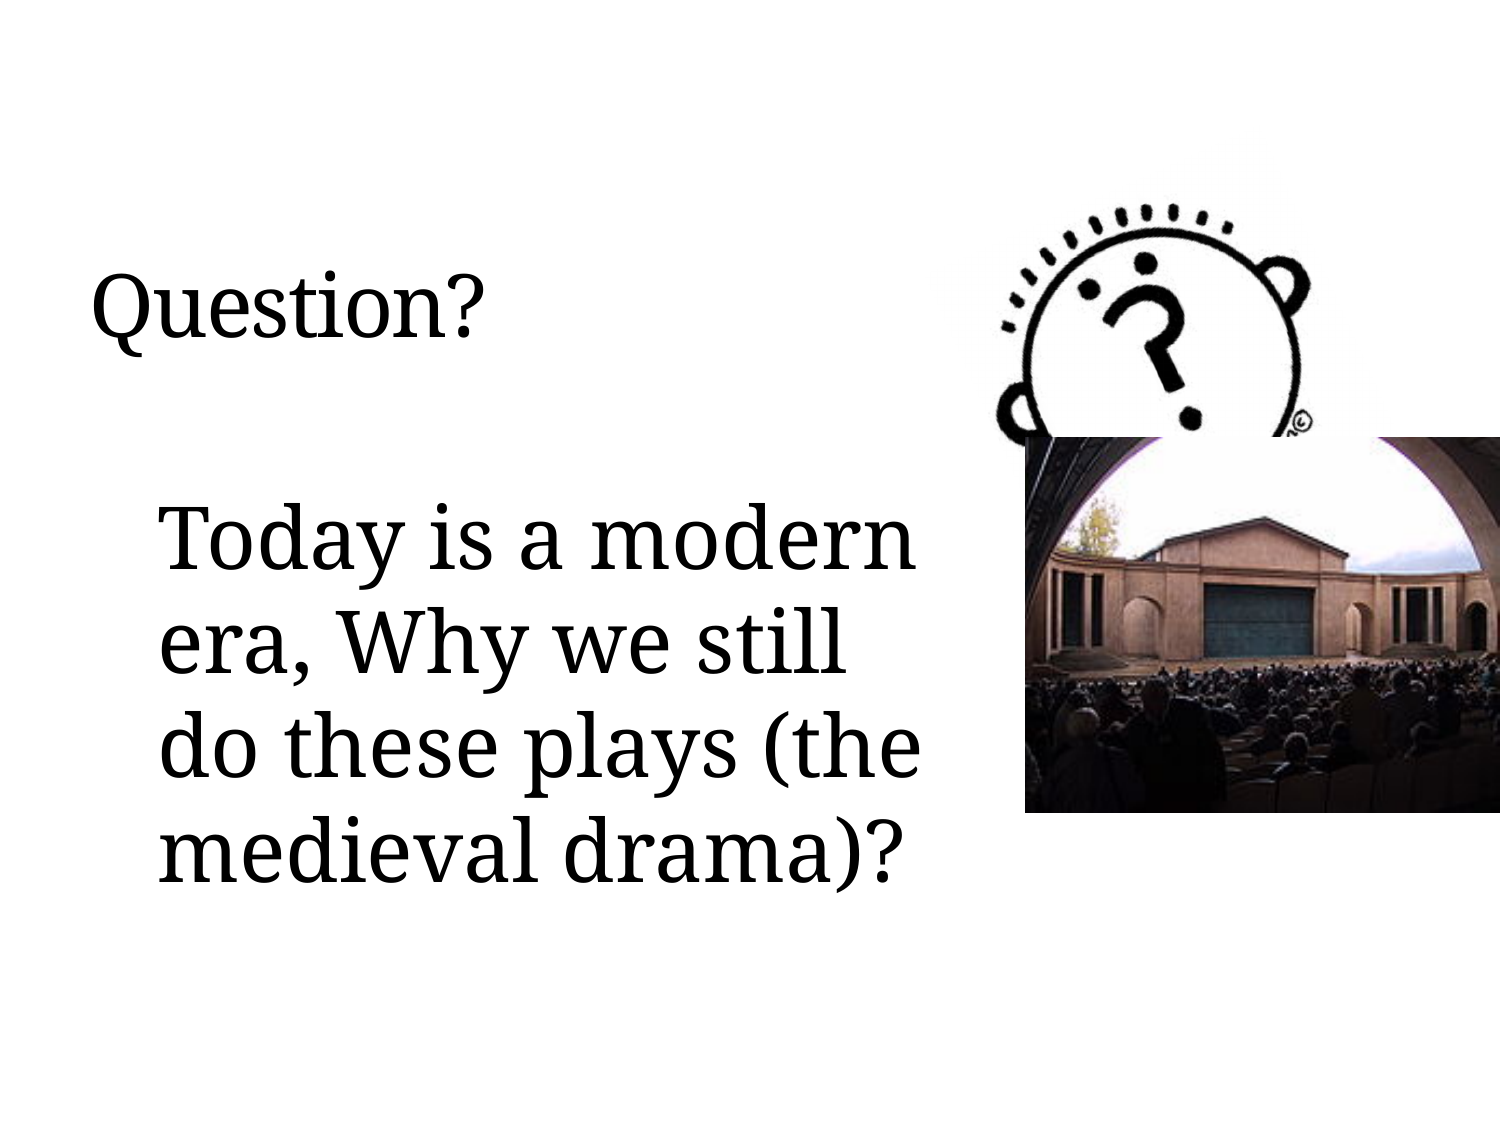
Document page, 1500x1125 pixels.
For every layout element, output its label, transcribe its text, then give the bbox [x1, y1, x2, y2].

picture [926, 126, 1500, 813]
list Today is a modern era, Why we still do these plays (the medieval drama)? [99, 474, 975, 988]
title Question? [74, 24, 1425, 363]
